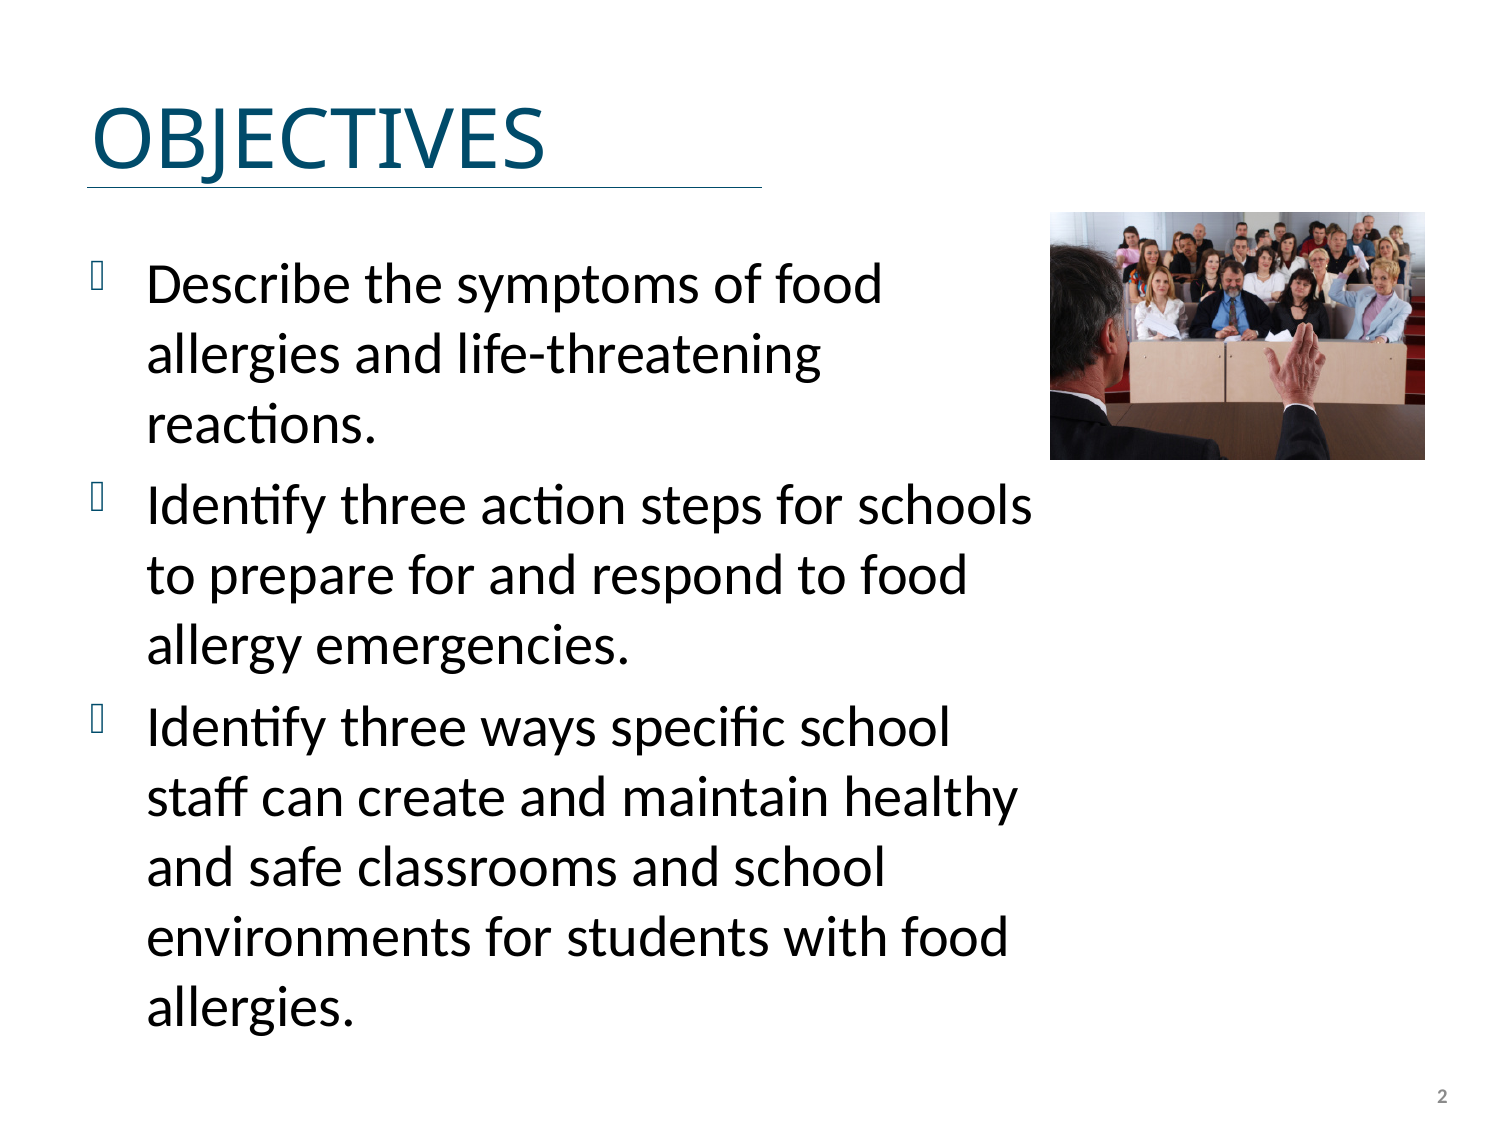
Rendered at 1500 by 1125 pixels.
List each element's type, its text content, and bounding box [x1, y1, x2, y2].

title Objectives [75, 50, 1425, 221]
list Describe the symptoms of food allergies and life-threatening reactions. Identify three action steps for schools to prepare for and respond to food allergy emergencies. Identify three ways specific school staff can create and maintain healthy and safe classrooms and school environments for students with food allergies. [75, 237, 1063, 980]
slide_number 2 [1112, 1077, 1463, 1113]
picture [1049, 212, 1426, 461]
